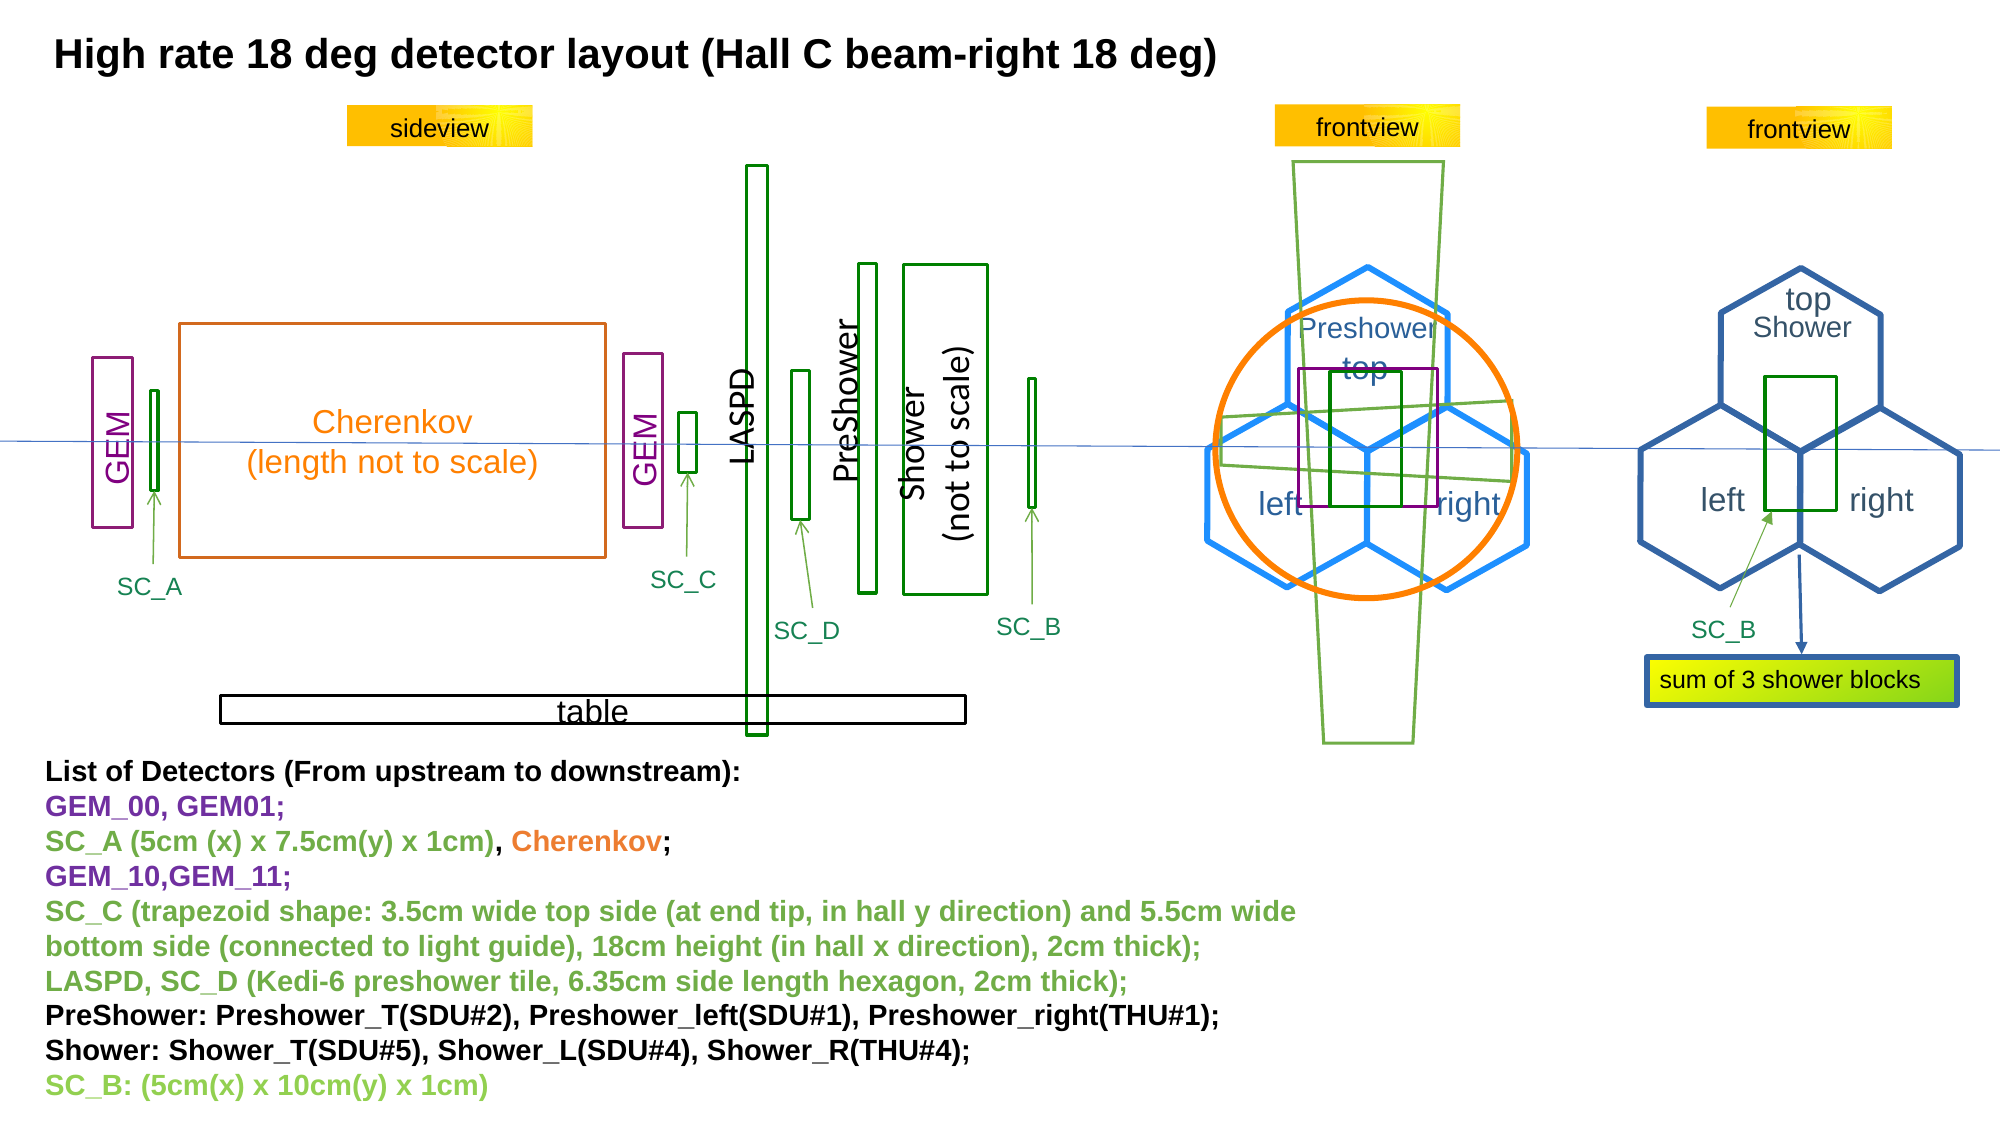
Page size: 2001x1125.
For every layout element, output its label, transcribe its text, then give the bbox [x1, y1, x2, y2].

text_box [89, 451, 1082, 735]
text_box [0, 441, 1627, 451]
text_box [1975, 441, 2000, 451]
text_box High rate 18 deg detector layout (Hall C beam-right 18 deg) [40, 19, 1285, 108]
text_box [1187, 451, 1562, 744]
text_box List of Detectors (From upstream to downstream): GEM_00, GEM01; SC_A (5cm (x) x 7.5cm(y) x 1cm), Cherenkov; GEM_10,GEM_11; SC_C (trapezoid shape: 3.5cm wide top side (at end tip, in hall y direction) and 5.5cm wide bottom side (connected to light guide), 18cm height (in hall x direction), 2cm thick); LASPD, SC_D (Kedi-6 preshower tile, 6.35cm side length hexagon, 2cm thick); PreShower: Preshower_T(SDU#2), Preshower_left(SDU#1), Preshower_right(THU#1); Shower: Shower_T(SDU#5), Shower_L(SDU#4), Shower_R(THU#4); SC_B: (5cm(x) x 10cm(y) x 1cm) [32, 745, 1374, 1103]
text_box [1627, 106, 1975, 706]
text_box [1187, 104, 1562, 441]
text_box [89, 104, 1082, 441]
